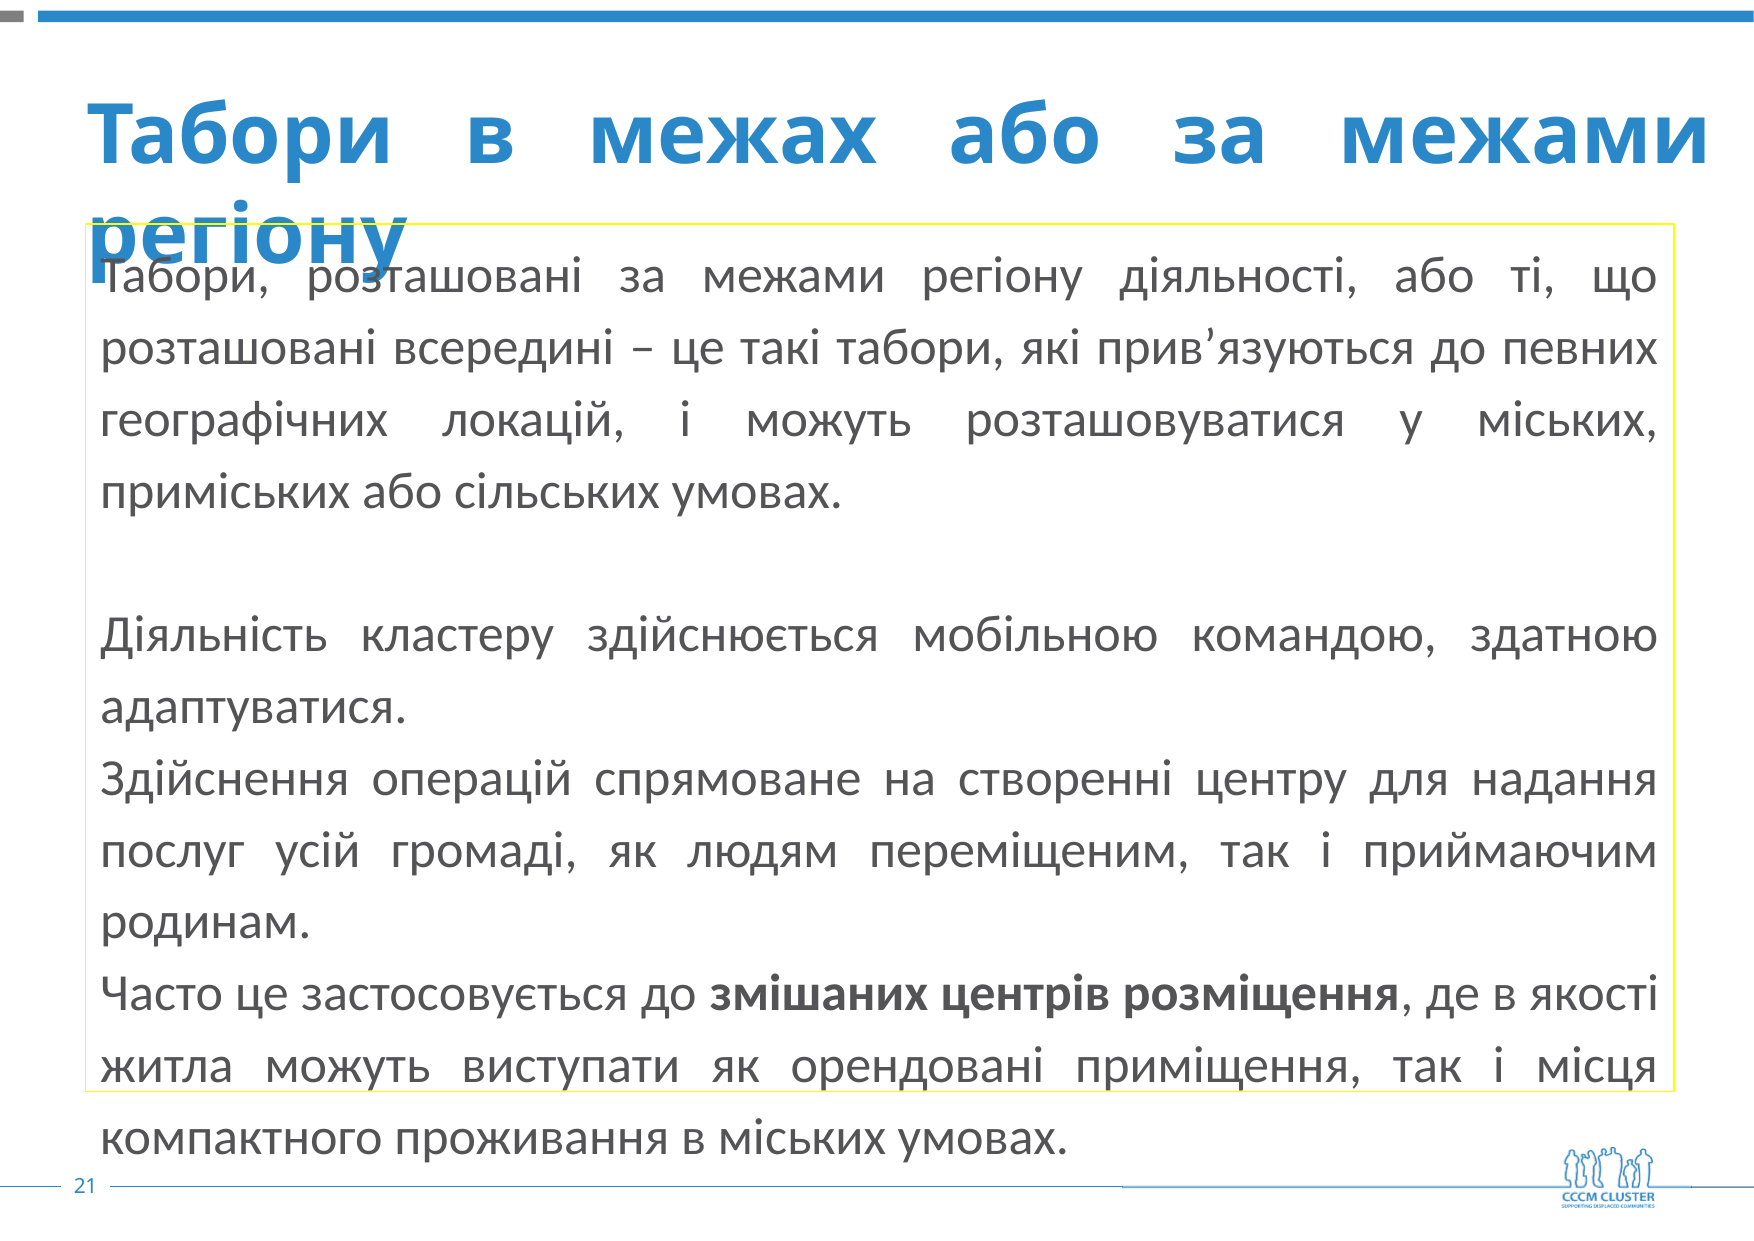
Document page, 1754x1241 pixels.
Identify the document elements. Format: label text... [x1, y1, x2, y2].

text_box Табори в межах або за межами регіону [71, 73, 1728, 195]
picture [0, 1147, 1754, 1209]
text_box Табори, розташовані за межами регіону діяльності, або ті, що розташовані всередині – це такі табори, які прив’язуються до певних географічних локацій, і можуть розташовуватися у міських, приміських або сільських умовах. Діяльність кластеру здійснюється мобільною командою, здатною адаптуватися. Здійснення операцій спрямоване на створенні центру для надання послуг усій громаді, як людям переміщеним, так і приймаючим родинам. Часто це застосовується до змішаних центрів розміщення, де в якості житла можуть виступати як орендовані приміщення, так і місця компактного проживання в міських умовах. [85, 223, 1675, 1092]
